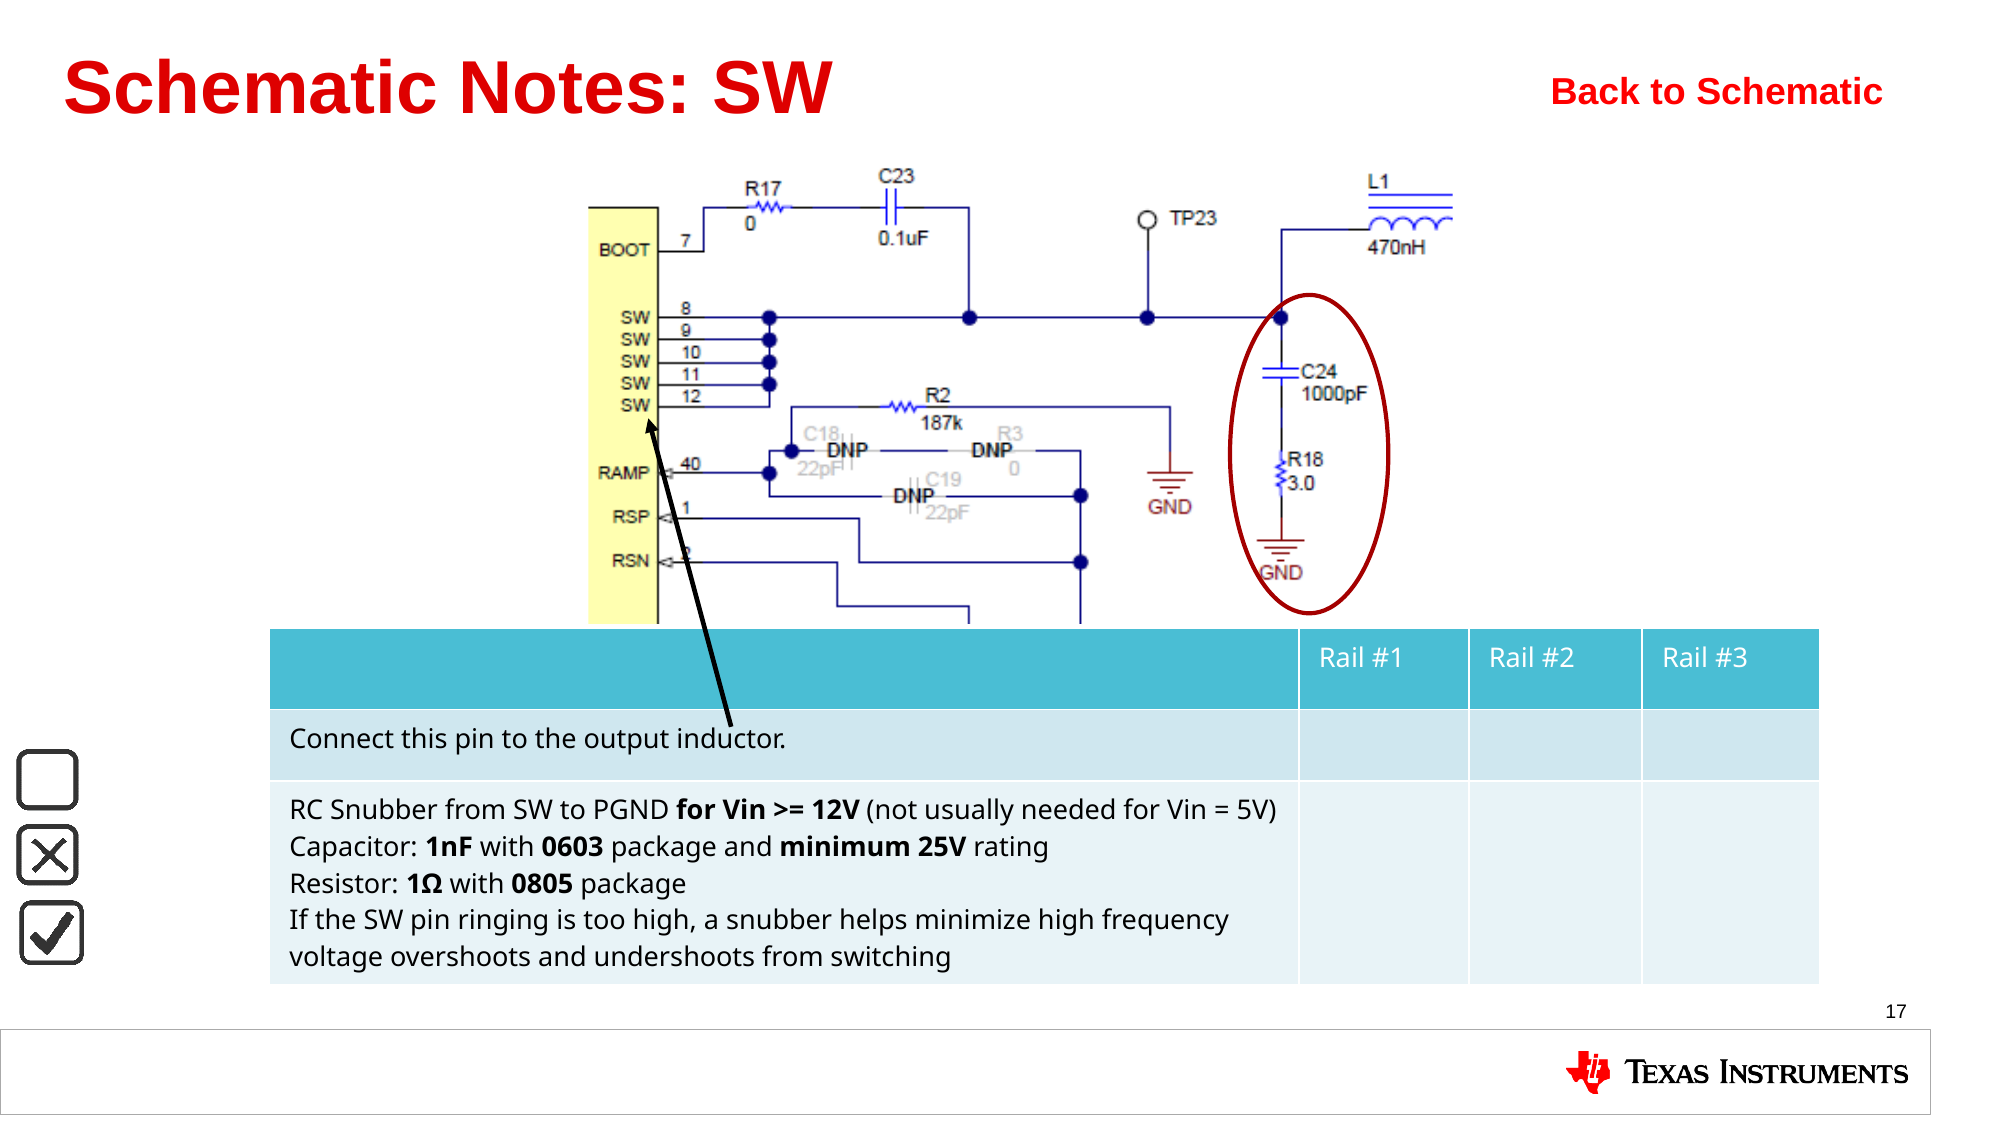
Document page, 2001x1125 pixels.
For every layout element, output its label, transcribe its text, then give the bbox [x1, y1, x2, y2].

picture [11, 895, 95, 973]
table_header [735, 632, 1298, 709]
table_header Rail #1 [1300, 629, 1468, 709]
table_cell [1470, 782, 1641, 984]
table_header [270, 629, 642, 709]
table_cell [1643, 710, 1819, 780]
table_header Rail #2 [1470, 629, 1641, 709]
table_cell [1300, 782, 1468, 984]
picture [587, 156, 1453, 625]
table_cell [1300, 710, 1468, 780]
table_header Rail #3 [1643, 629, 1819, 709]
table_cell [1643, 782, 1819, 984]
table_cell Connect this pin to the output inductor. [270, 710, 1298, 780]
table_cell [1470, 710, 1641, 780]
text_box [648, 418, 732, 727]
title Schematic Notes: SW [50, 23, 1901, 157]
slide_number 17 [1452, 992, 1920, 1027]
picture [15, 822, 82, 888]
picture [1566, 1051, 1908, 1094]
text_box Back to Schematic [1535, 59, 1899, 120]
picture [15, 746, 82, 812]
table_cell RC Snubber from SW to PGND for Vin >= 12V (not usually needed for Vin = 5V) Capacitor: 1nF with 0603 package and minimum 25V rating Resistor: 1Ω with 0805 package If the SW pin ringing is too high, a snubber helps minimize high frequency voltage overshoots and undershoots from switching [270, 782, 1298, 984]
